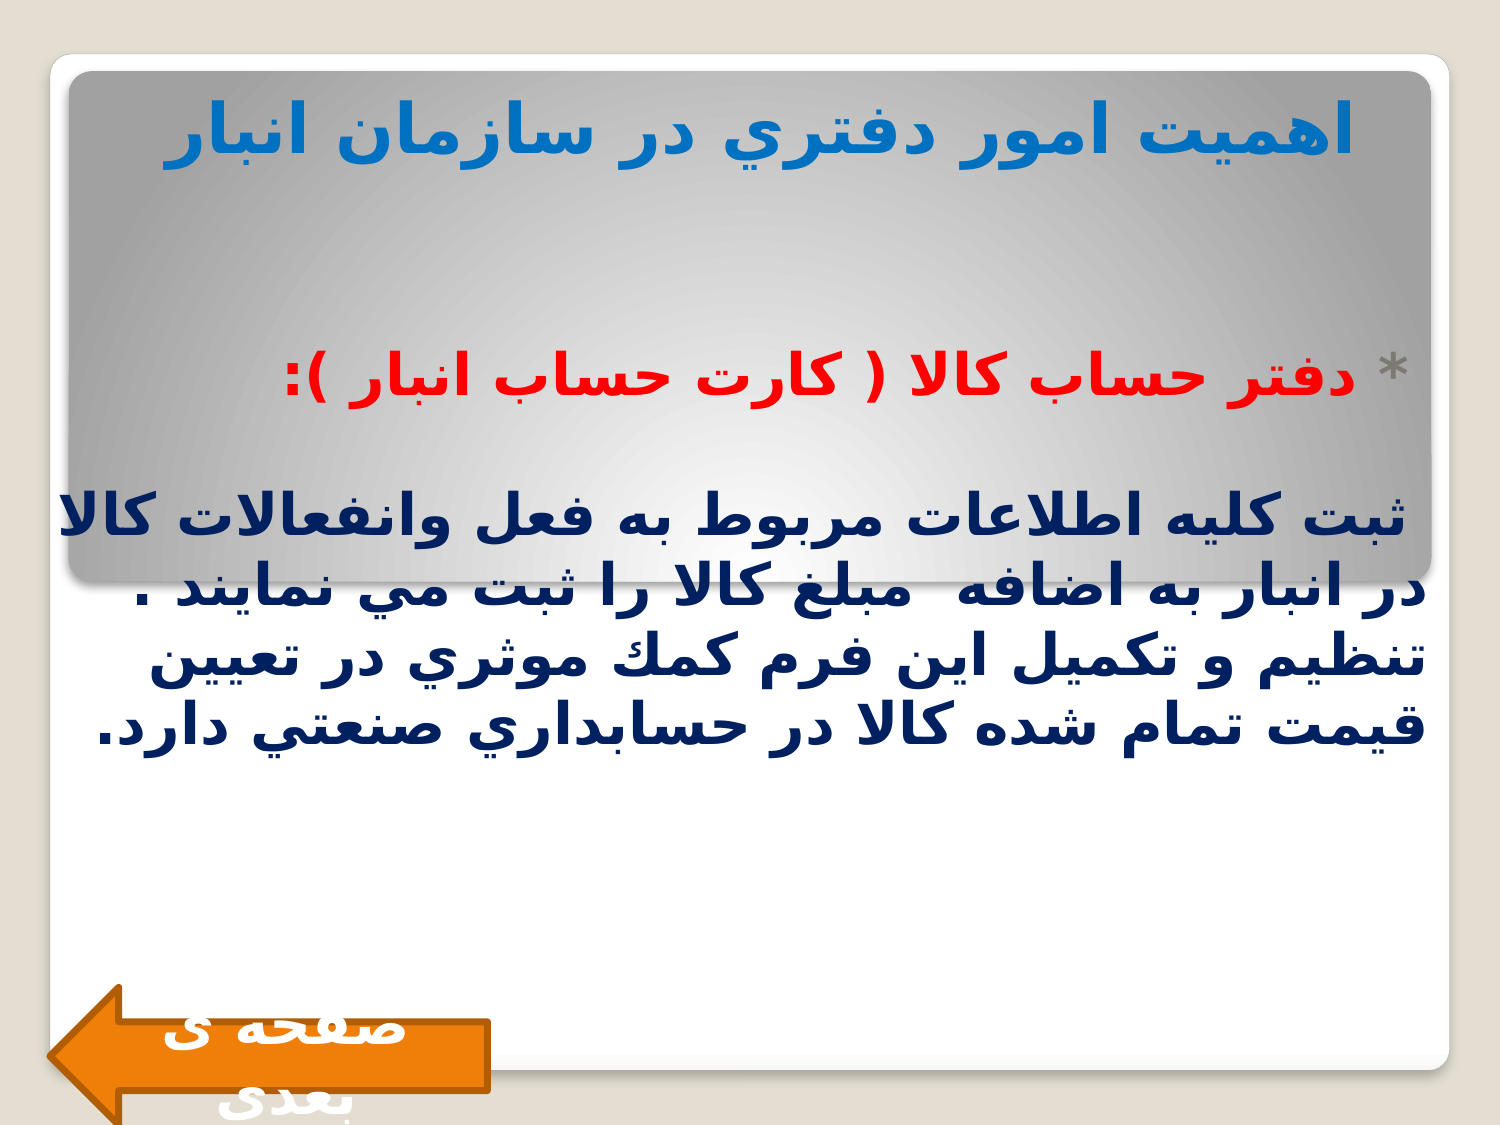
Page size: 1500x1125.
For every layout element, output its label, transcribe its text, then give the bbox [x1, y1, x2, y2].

subtitle * دفتر حساب كالا ( كارت حساب انبار ): ثبت كليه اطلاعات مربوط به فعل وانفعالات كالا در انبار به اضافه مبلغ كالا را ثبت مي نمايند . تنظيم و تكميل اين فرم كمك موثري در تعيين قيمت تمام شده كالا در حسابداري صنعتي دارد. [0, 337, 1450, 1125]
title اهميت امور دفتري در سازمان انبار [112, 0, 1438, 175]
text_box صفحه ی بعدی [46, 984, 491, 1125]
